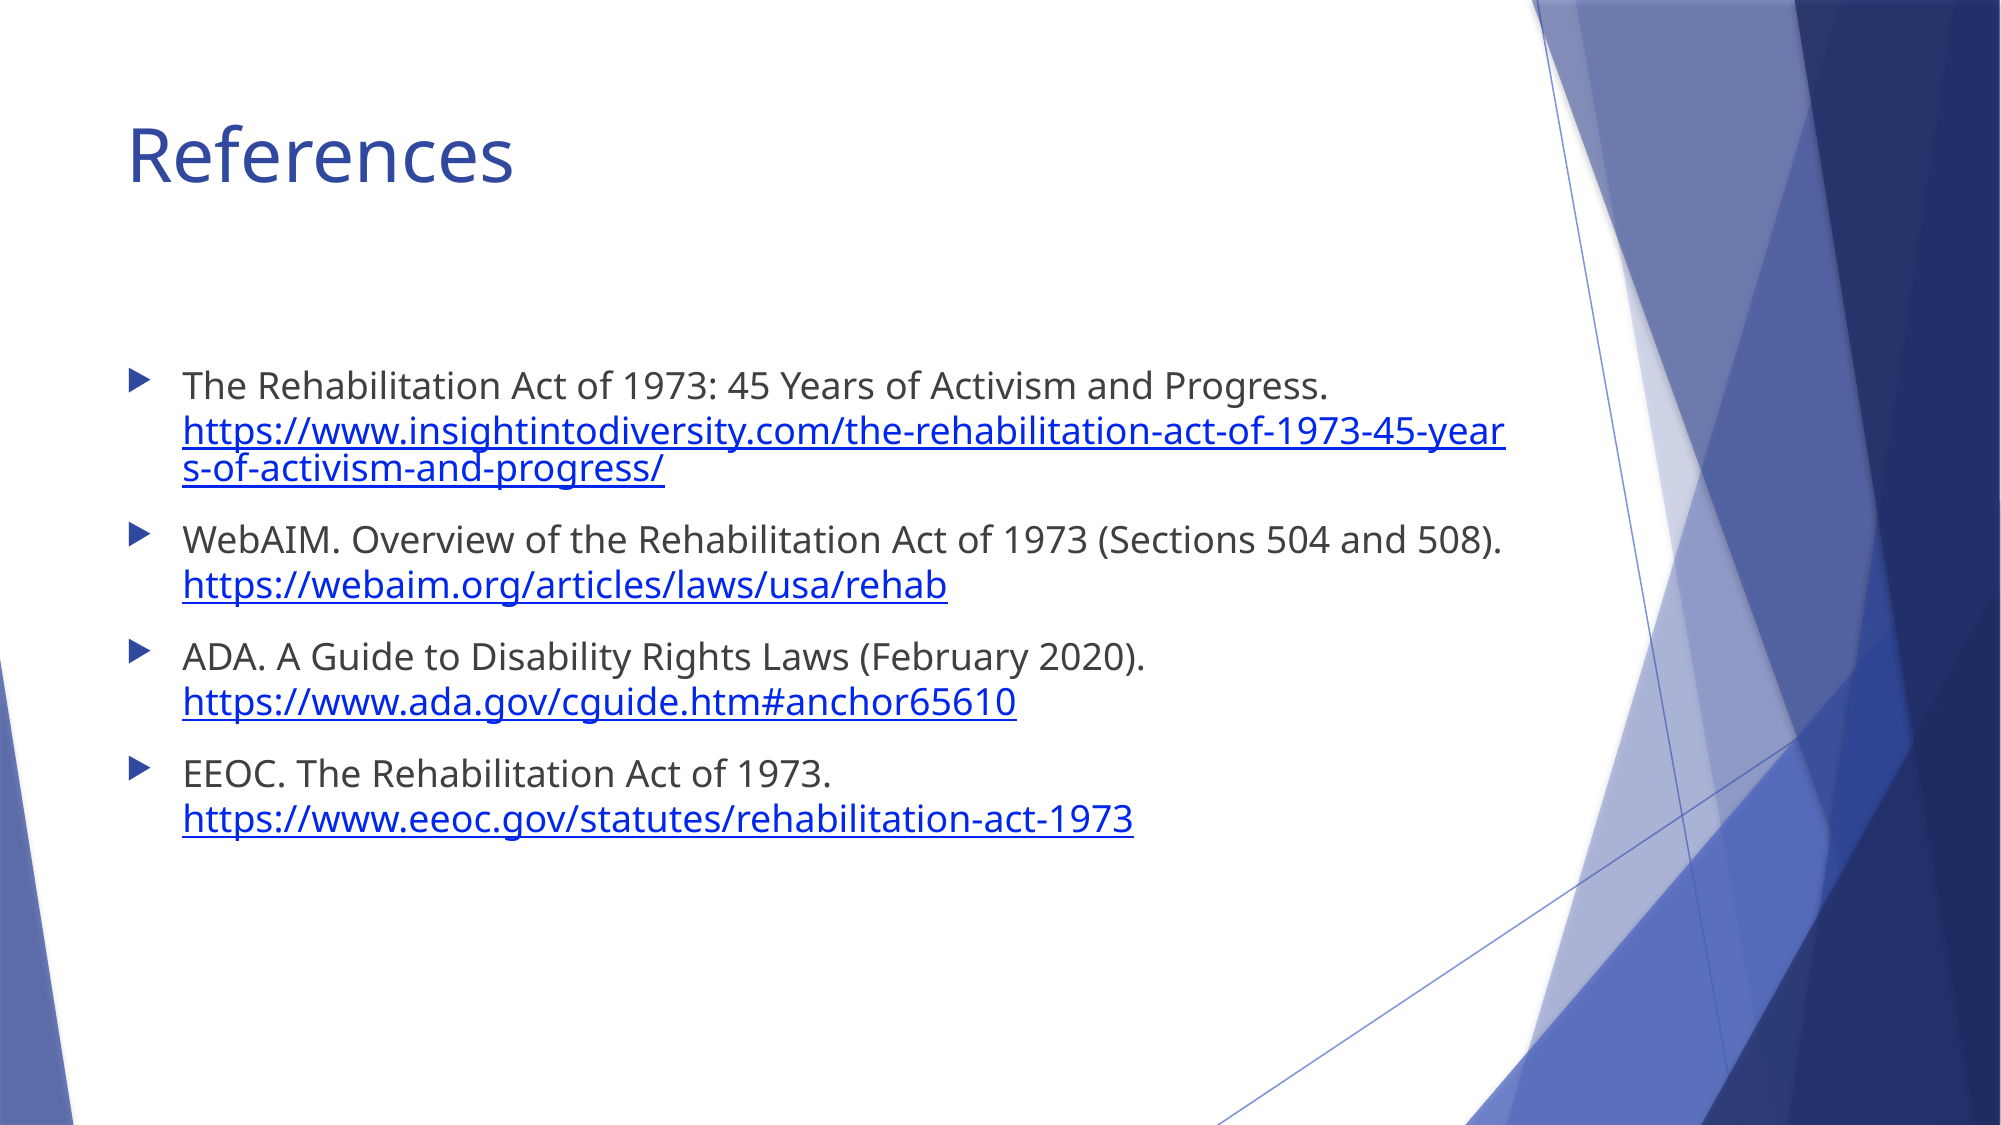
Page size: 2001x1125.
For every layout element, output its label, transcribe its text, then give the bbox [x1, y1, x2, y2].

list The Rehabilitation Act of 1973: 45 Years of Activism and Progress. https://www.insightintodiversity.com/the-rehabilitation-act-of-1973-45-years-of-activism-and-progress/ WebAIM. Overview of the Rehabilitation Act of 1973 (Sections 504 and 508). https://webaim.org/articles/laws/usa/rehab ADA. A Guide to Disability Rights Laws (February 2020). https://www.ada.gov/cguide.htm#anchor65610 EEOC. The Rehabilitation Act of 1973. https://www.eeoc.gov/statutes/rehabilitation-act-1973 [111, 354, 1522, 992]
title References [111, 99, 1522, 317]
